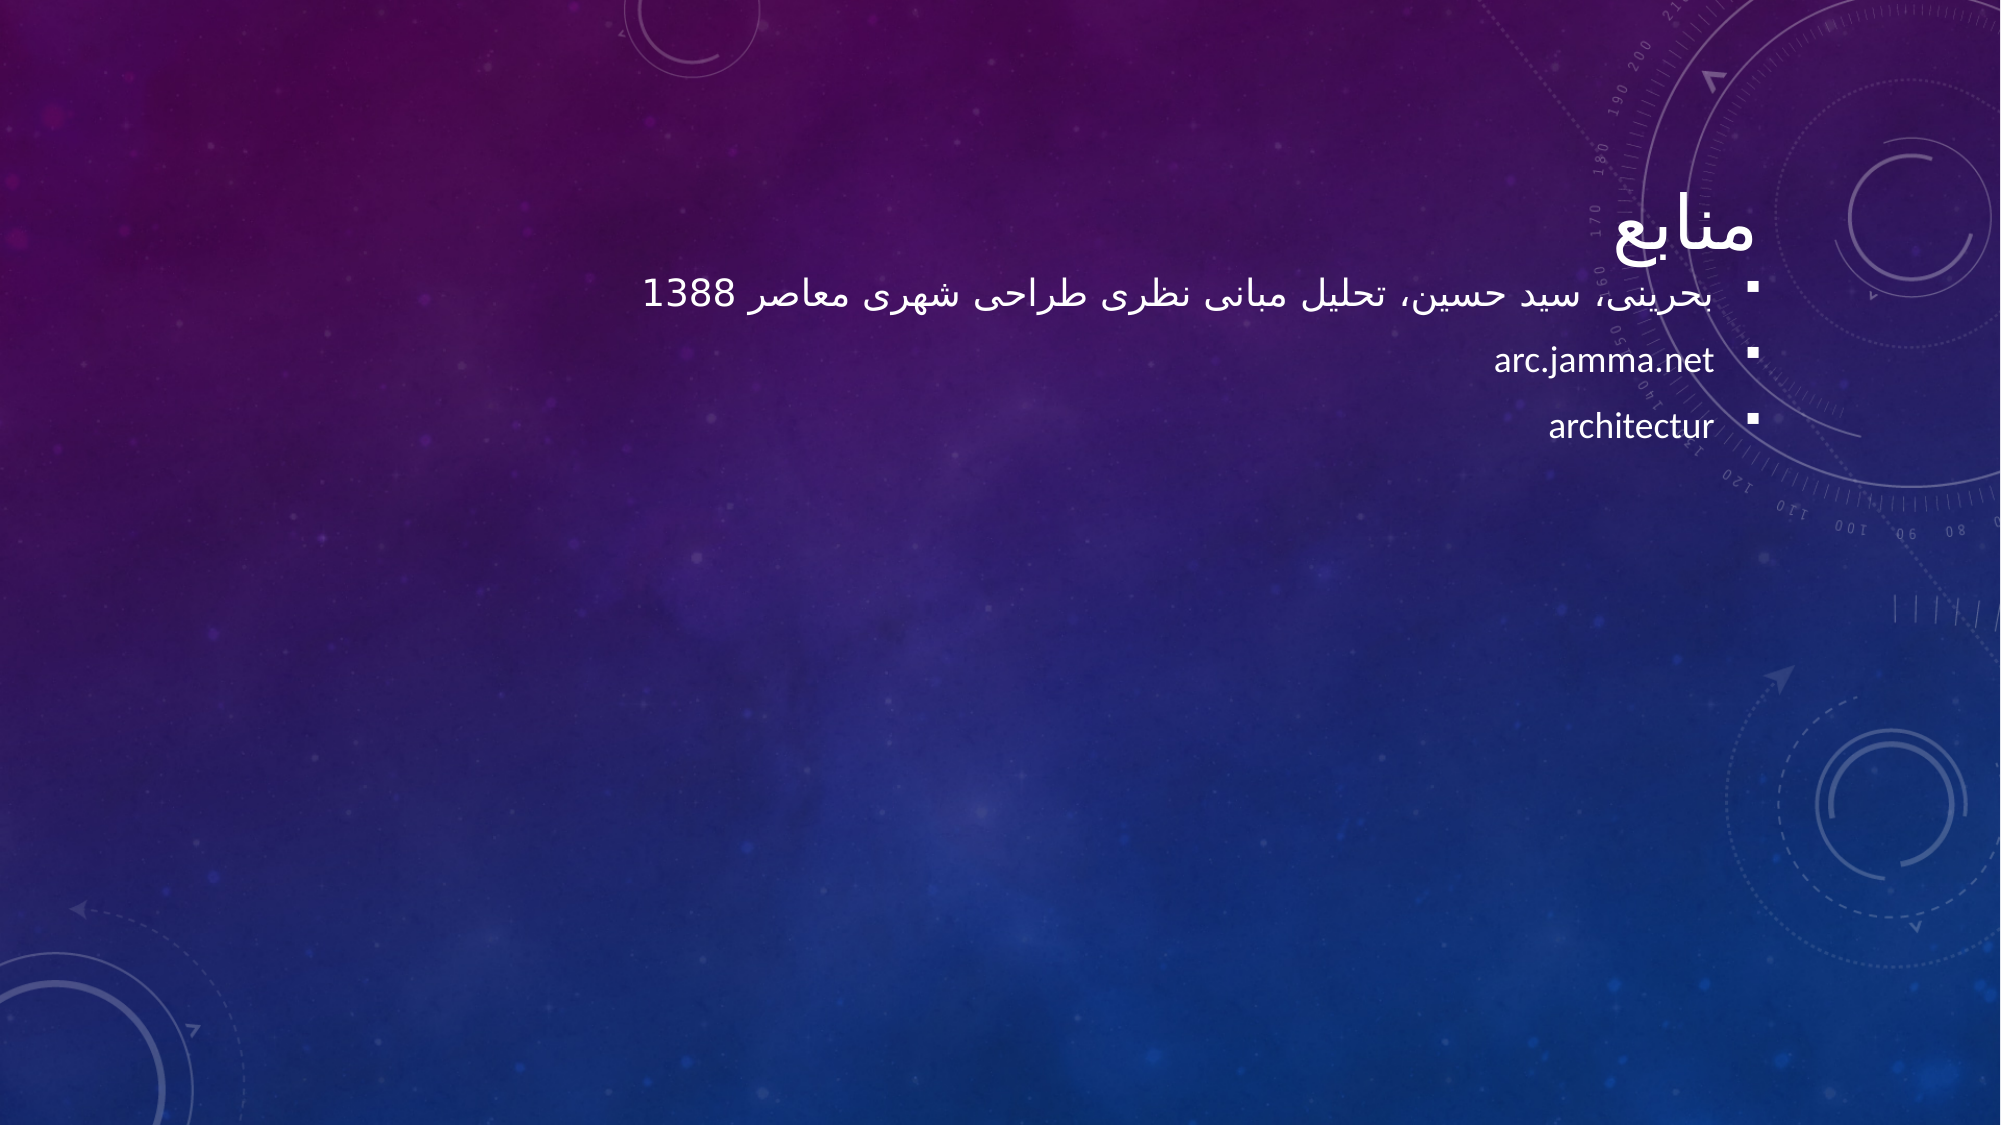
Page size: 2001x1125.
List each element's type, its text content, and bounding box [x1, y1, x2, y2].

list بحرینی، سید حسین، تحلیل مبانی نظری طراحی شهری معاصر 1388 arc.jamma.net architectur [51, 31, 1777, 684]
picture [0, 0, 2001, 1125]
